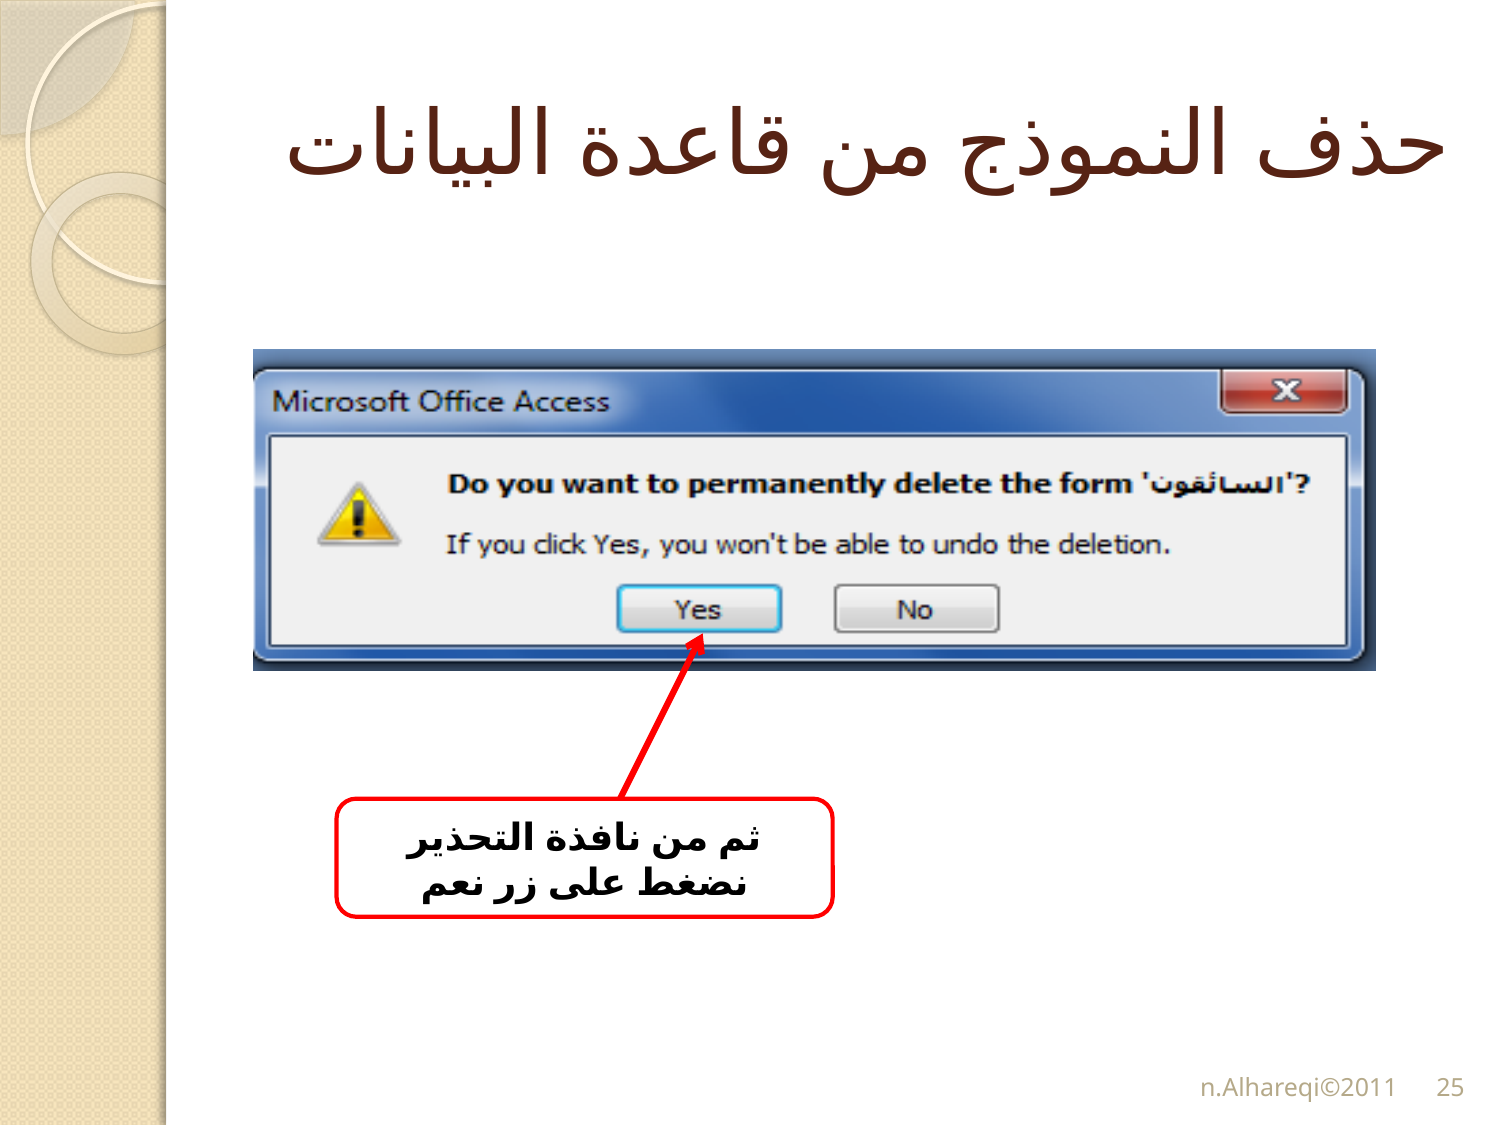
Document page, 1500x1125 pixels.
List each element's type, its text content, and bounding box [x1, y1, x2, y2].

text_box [578, 674, 745, 758]
slide_number 25 [1413, 1034, 1488, 1113]
picture [253, 349, 1377, 671]
text_box ثم من نافذة التحذير نضغط على زر نعم [334, 796, 835, 919]
footer n.Alhareqi©2011 [937, 1034, 1413, 1113]
title حذف النموذج من قاعدة البيانات [235, 45, 1466, 233]
